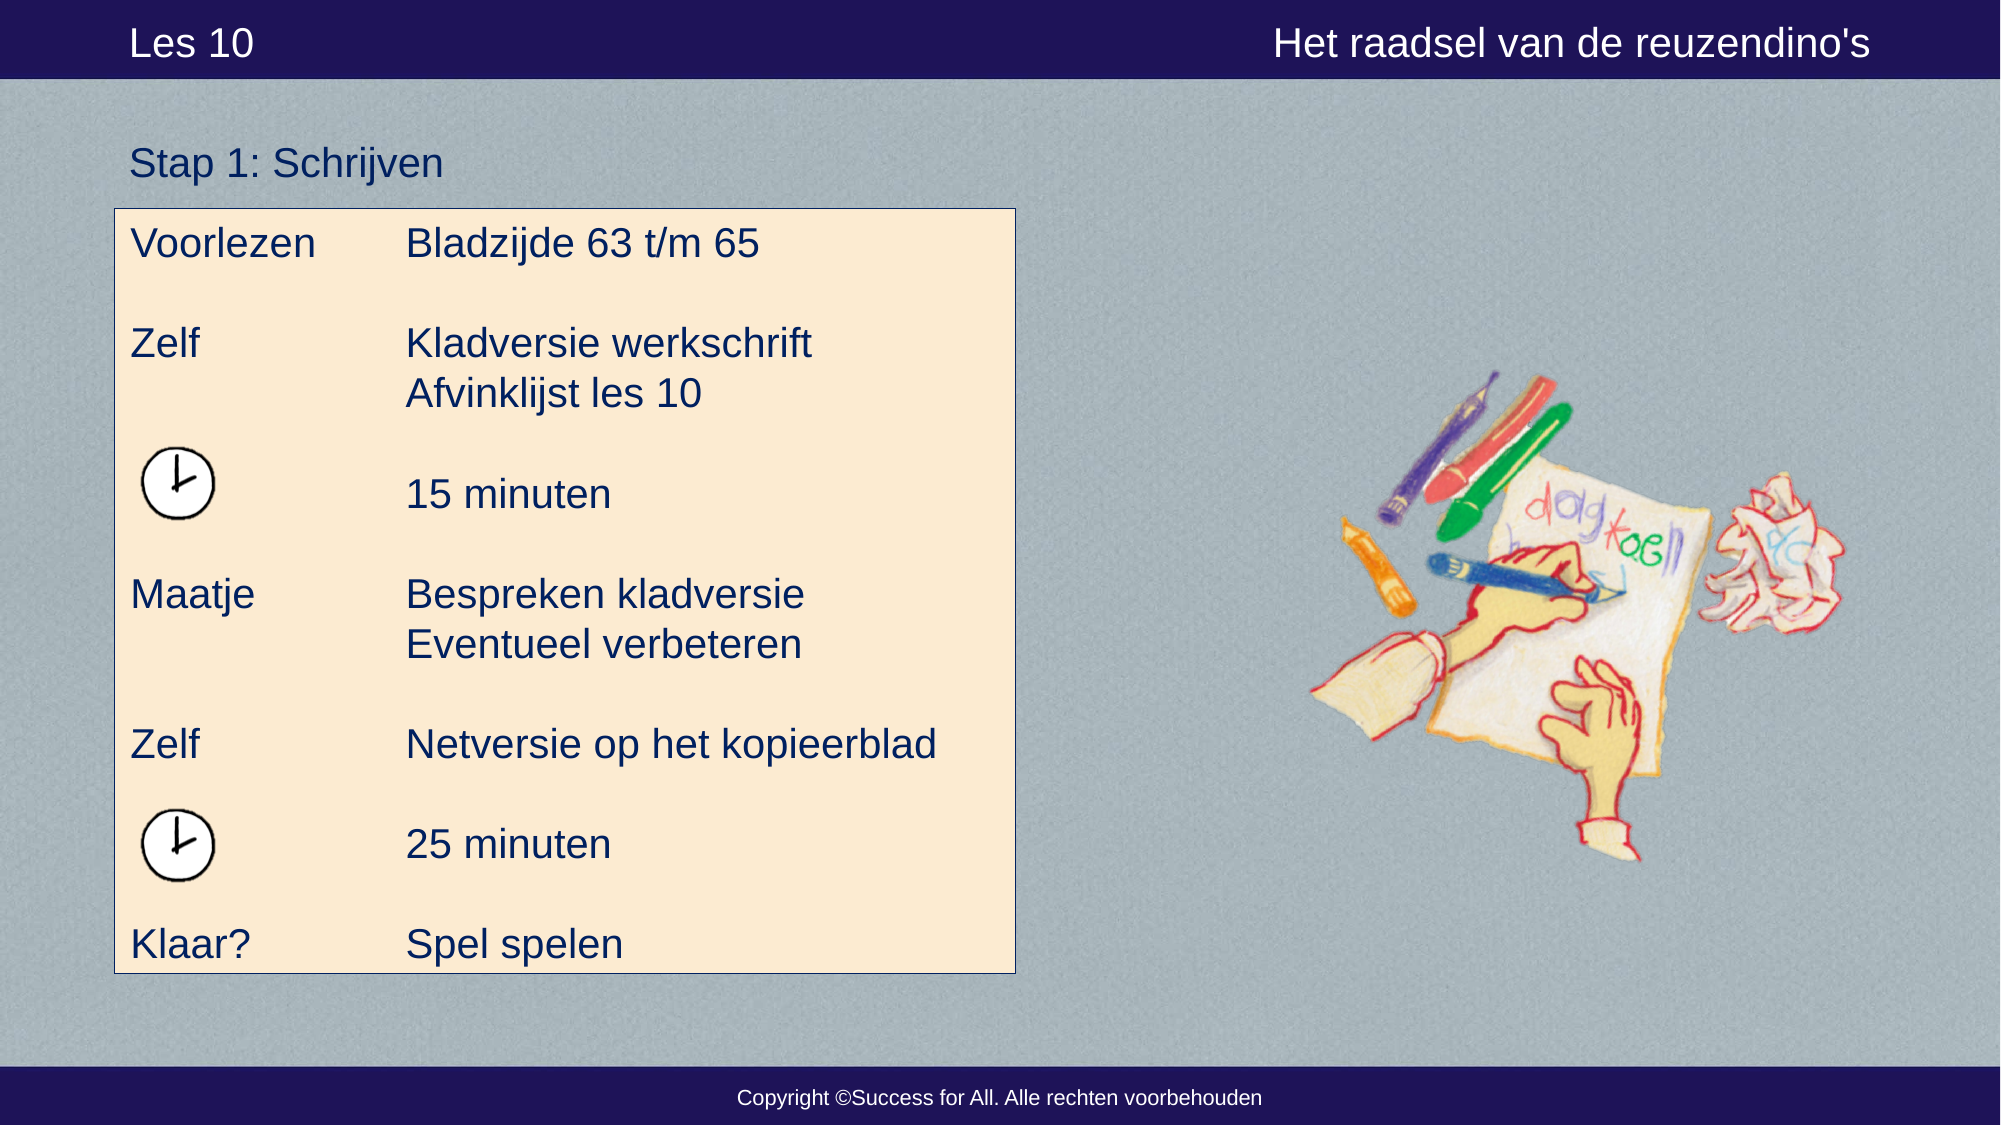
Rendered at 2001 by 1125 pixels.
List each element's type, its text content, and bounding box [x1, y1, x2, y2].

text_box Het raadsel van de reuzendino's [999, 8, 1886, 73]
text_box Copyright ©Success for All. Alle rechten voorbehouden [0, 1076, 2000, 1125]
text_box Les 10 [114, 8, 354, 73]
text_box Voorlezen Bladzijde 63 t/m 65 Zelf Kladversie werkschrift Afvinklijst les 10 15 minuten Maatje Bespreken kladversie Eventueel verbeteren Zelf Netversie op het kopieerblad 25 minuten Klaar? Spel spelen [114, 208, 1016, 974]
text_box Stap 1: Schrijven [114, 128, 907, 194]
picture [0, 0, 2001, 1125]
